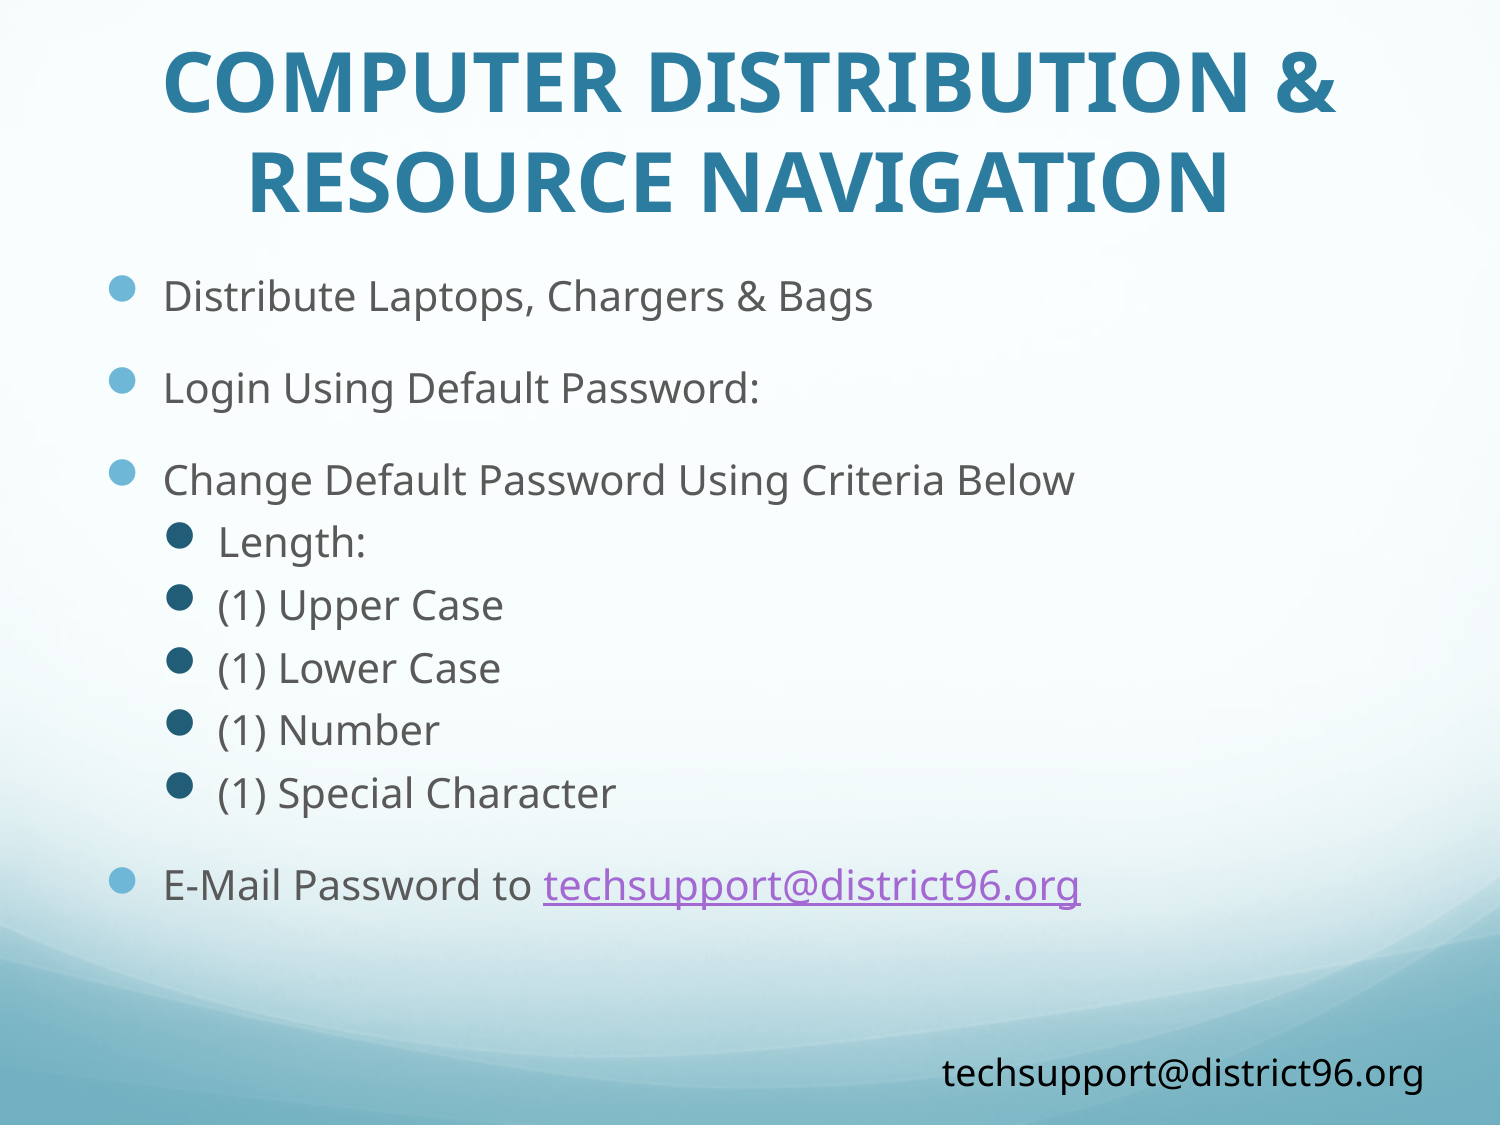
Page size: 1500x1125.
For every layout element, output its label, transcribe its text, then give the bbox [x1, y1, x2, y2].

list Distribute Laptops, Chargers & Bags Login Using Default Password: Change Default Password Using Criteria Below Length: (1) Upper Case (1) Lower Case (1) Number (1) Special Character E-Mail Password to techsupport@district96.org [90, 262, 1410, 975]
text_box techsupport@district96.org [927, 1041, 1452, 1102]
title Computer Distribution & Resource Navigation [90, 17, 1410, 237]
